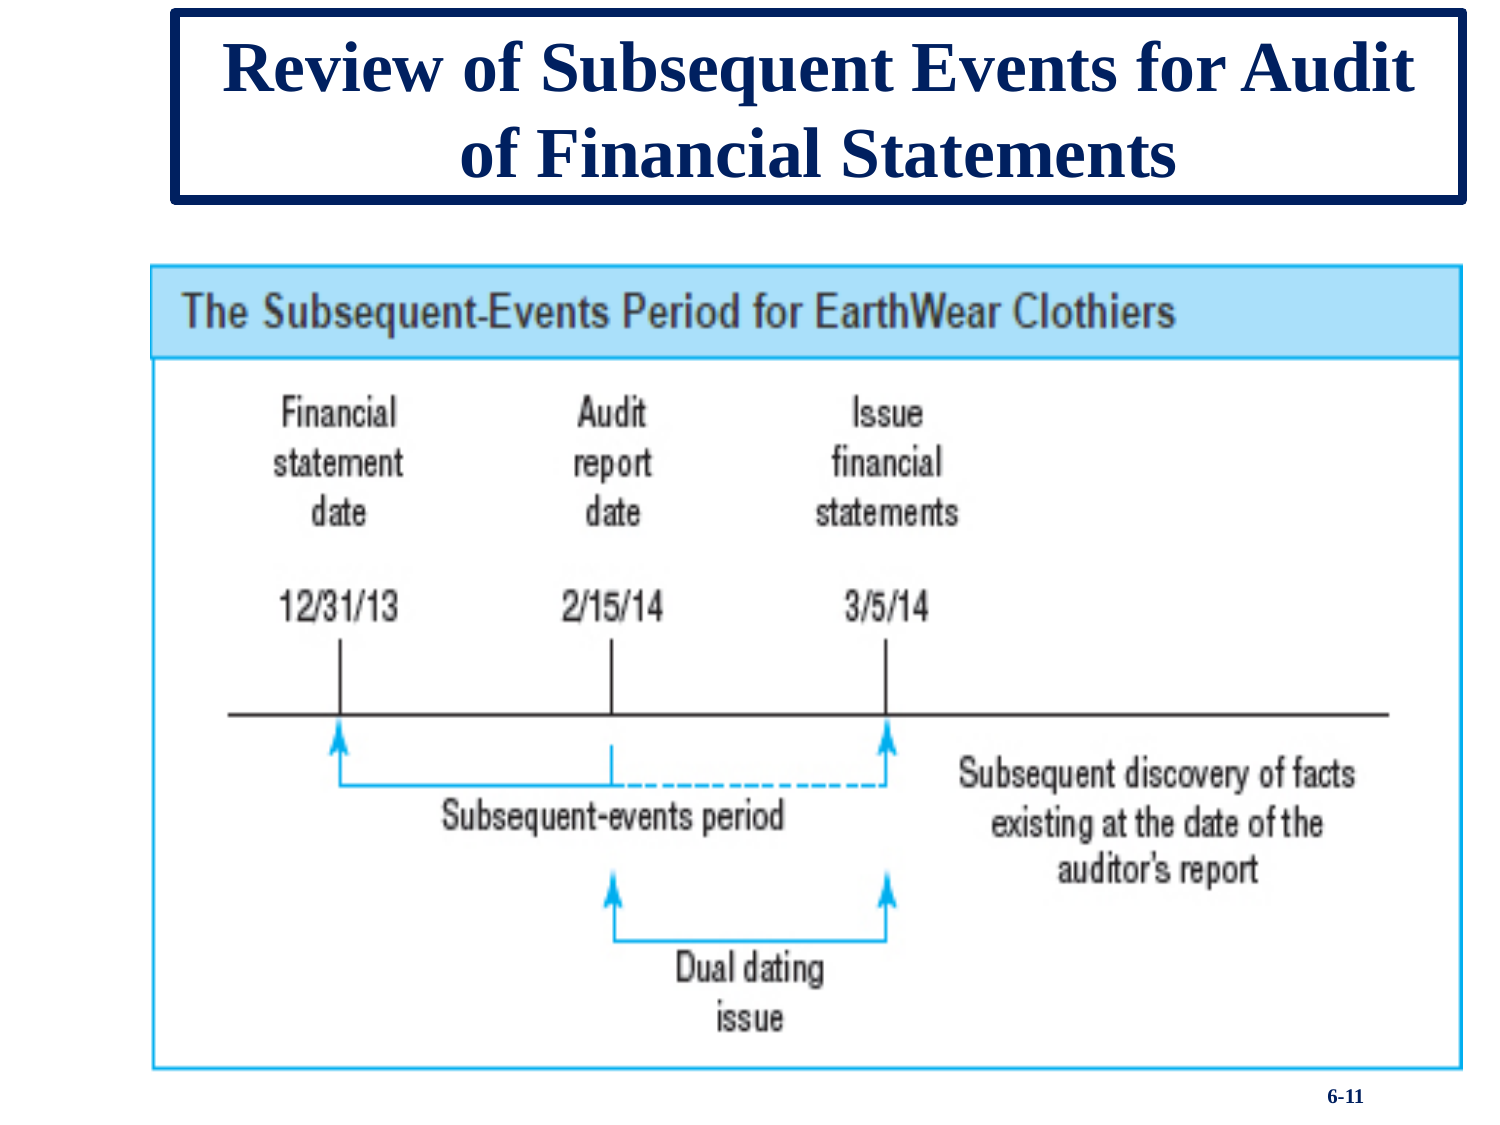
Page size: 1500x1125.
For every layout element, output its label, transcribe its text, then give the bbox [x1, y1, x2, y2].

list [149, 262, 1463, 1076]
slide_number 6-11 [1312, 1083, 1400, 1125]
title Review of Subsequent Events for Audit of Financial Statements [170, 8, 1467, 205]
